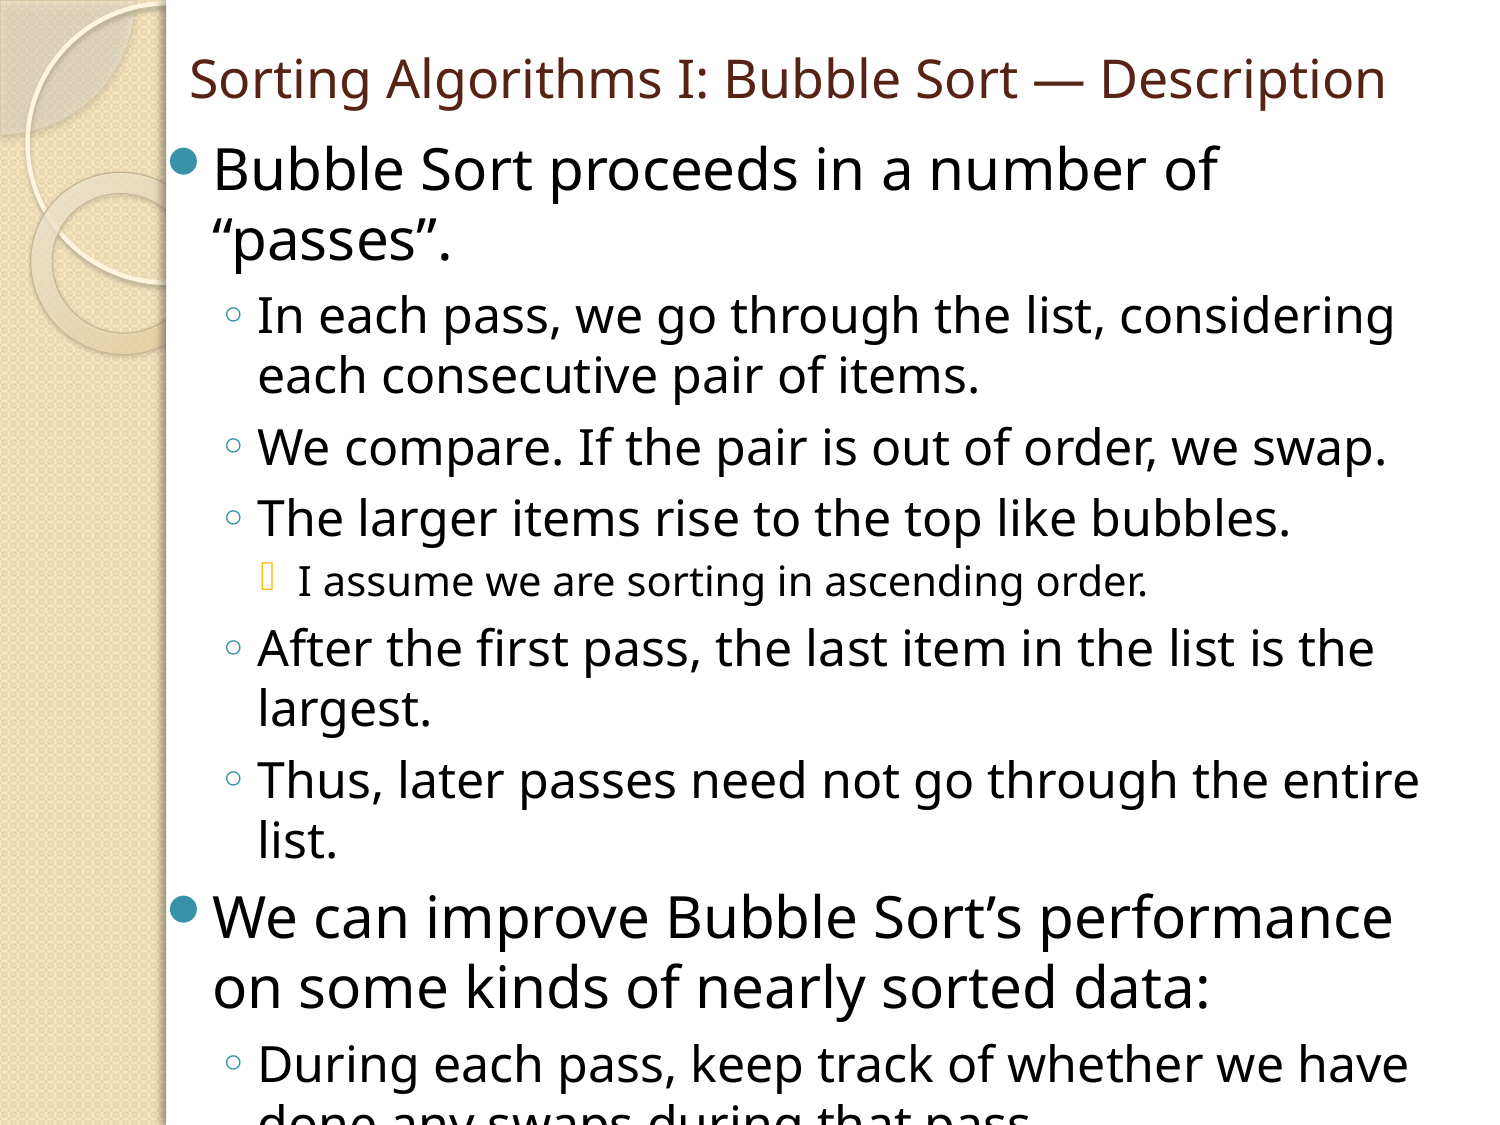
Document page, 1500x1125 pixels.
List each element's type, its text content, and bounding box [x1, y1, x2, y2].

title Sorting Algorithms I: Bubble Sort — Description [174, 37, 1425, 118]
list Bubble Sort proceeds in a number of “passes”. In each pass, we go through the list, considering each consecutive pair of items. We compare. If the pair is out of order, we swap. The larger items rise to the top like bubbles. I assume we are sorting in ascending order. After the first pass, the last item in the list is the largest. Thus, later passes need not go through the entire list. We can improve Bubble Sort’s performance on some kinds of nearly sorted data: During each pass, keep track of whether we have done any swaps during that pass. If not, then the data was sorted when the pass began. Quit. [137, 124, 1438, 1125]
